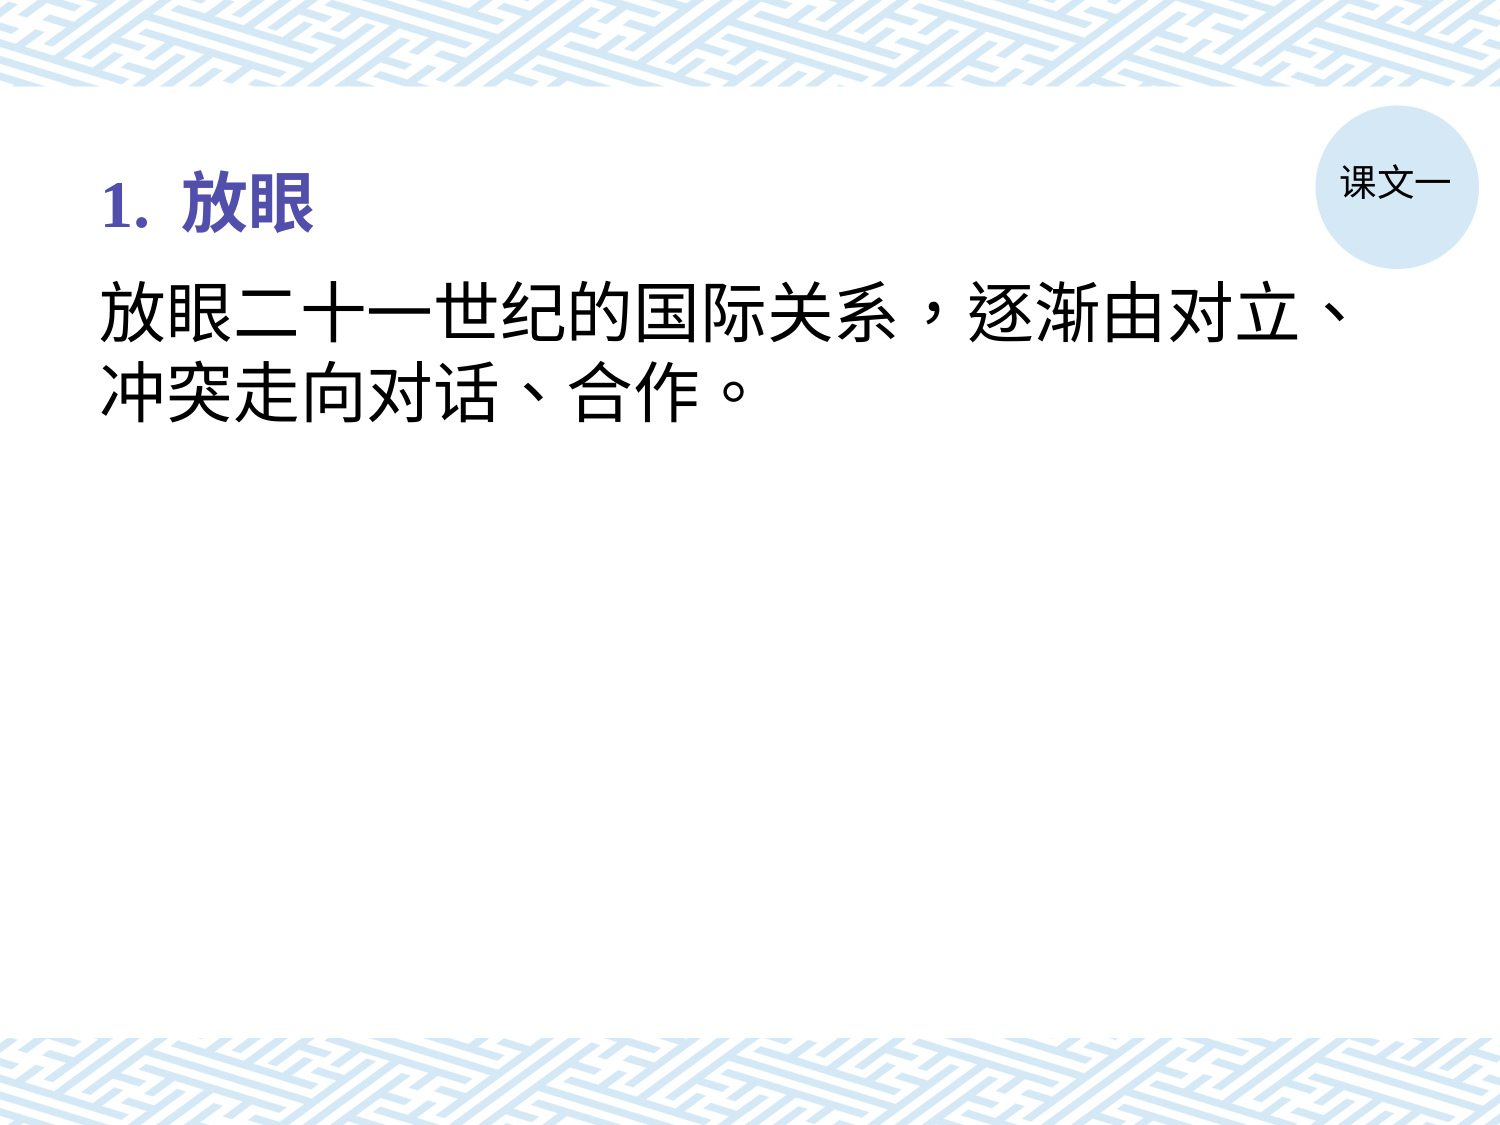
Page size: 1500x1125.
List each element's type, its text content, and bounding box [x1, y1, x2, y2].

text_box 课文一 [1325, 151, 1500, 212]
list 放眼二十一世纪的国际关系，逐渐由对立、冲突走向对话、合作。 [99, 270, 1394, 648]
title 1. 放眼 [99, 149, 1338, 270]
picture [0, 0, 1500, 1125]
